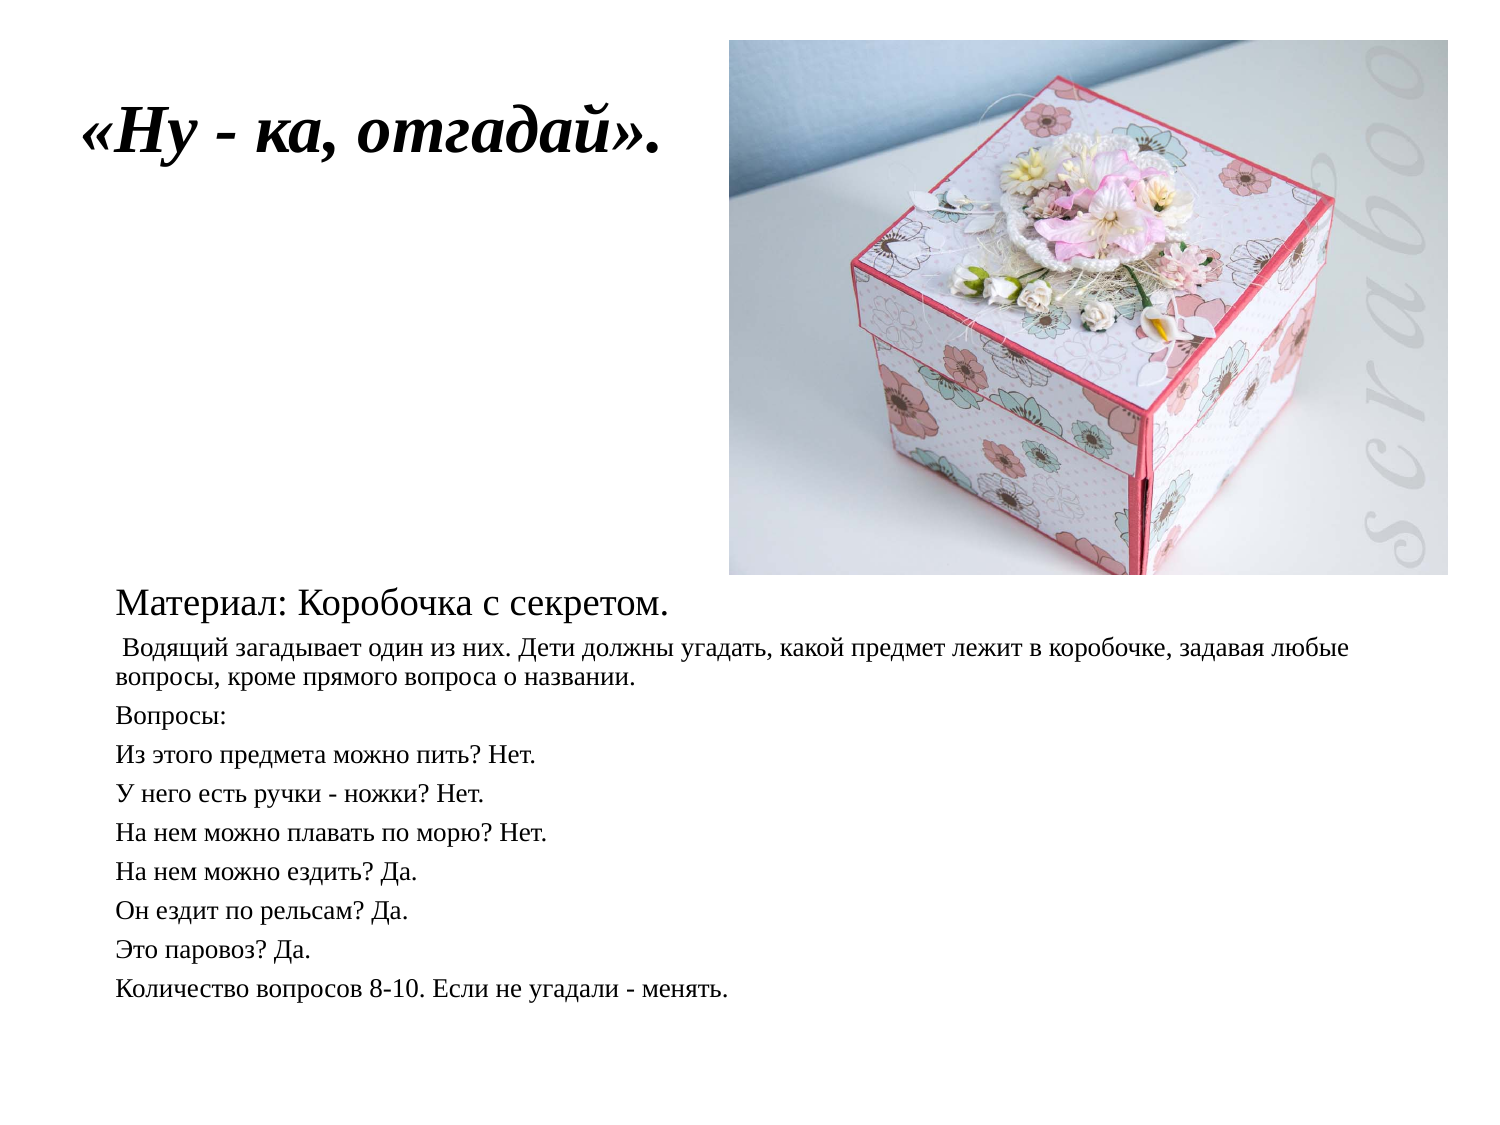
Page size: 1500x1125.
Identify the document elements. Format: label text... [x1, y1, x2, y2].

list Материал: Коробочка с секретом. Водящий загадывает один из них. Дети должны угадать, какой предмет лежит в коробочке, задавая любые вопросы, кроме прямого вопроса о названии. Вопросы: Из этого предмета можно пить? Нет. У него есть ручки - ножки? Нет. На нем можно плавать по морю? Нет. На нем можно ездить? Да. Он ездит по рельсам? Да. Это паровоз? Да. Количество вопросов 8-10. Если не угадали - менять. [100, 574, 1448, 1012]
title «Ну - ка, отгадай». [64, 66, 729, 277]
picture [729, 40, 1449, 575]
